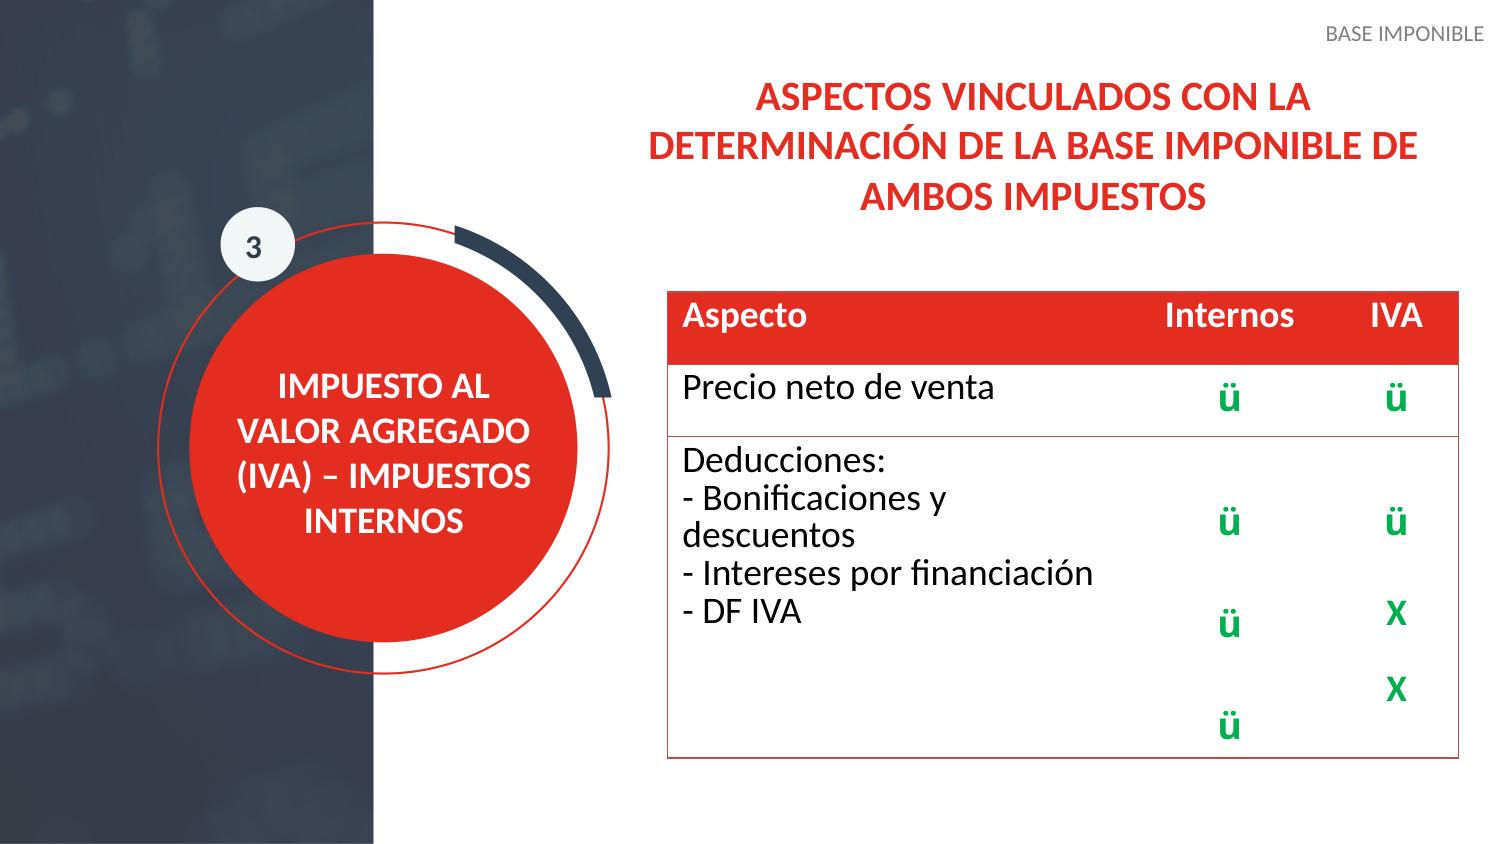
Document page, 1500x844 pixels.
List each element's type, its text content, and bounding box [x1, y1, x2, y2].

table_header IVA [1335, 293, 1458, 364]
table_cell ü [1125, 365, 1335, 436]
table_cell Precio neto de venta [668, 365, 1125, 436]
text_box 3 [230, 217, 278, 269]
table_header Aspecto [668, 293, 1125, 364]
title IMPUESTO AL VALOR AGREGADO (IVA) – IMPUESTOS INTERNOS [206, 351, 561, 552]
table_header Internos [1125, 293, 1335, 364]
text_box BASE IMPONIBLE [820, 11, 1500, 59]
table_cell ü ü ü [1125, 437, 1335, 757]
table_cell ü [1335, 365, 1458, 436]
table_cell Deducciones: - Bonificaciones y descuentos - Intereses por financiación - DF IVA [668, 437, 1125, 757]
table_cell ü X X [1335, 437, 1458, 757]
picture [0, 0, 1500, 844]
subtitle ASPECTOS VINCULADOS CON LA DETERMINACIÓN DE LA BASE IMPONIBLE DE AMBOS IMPUESTOS [608, 60, 1459, 758]
